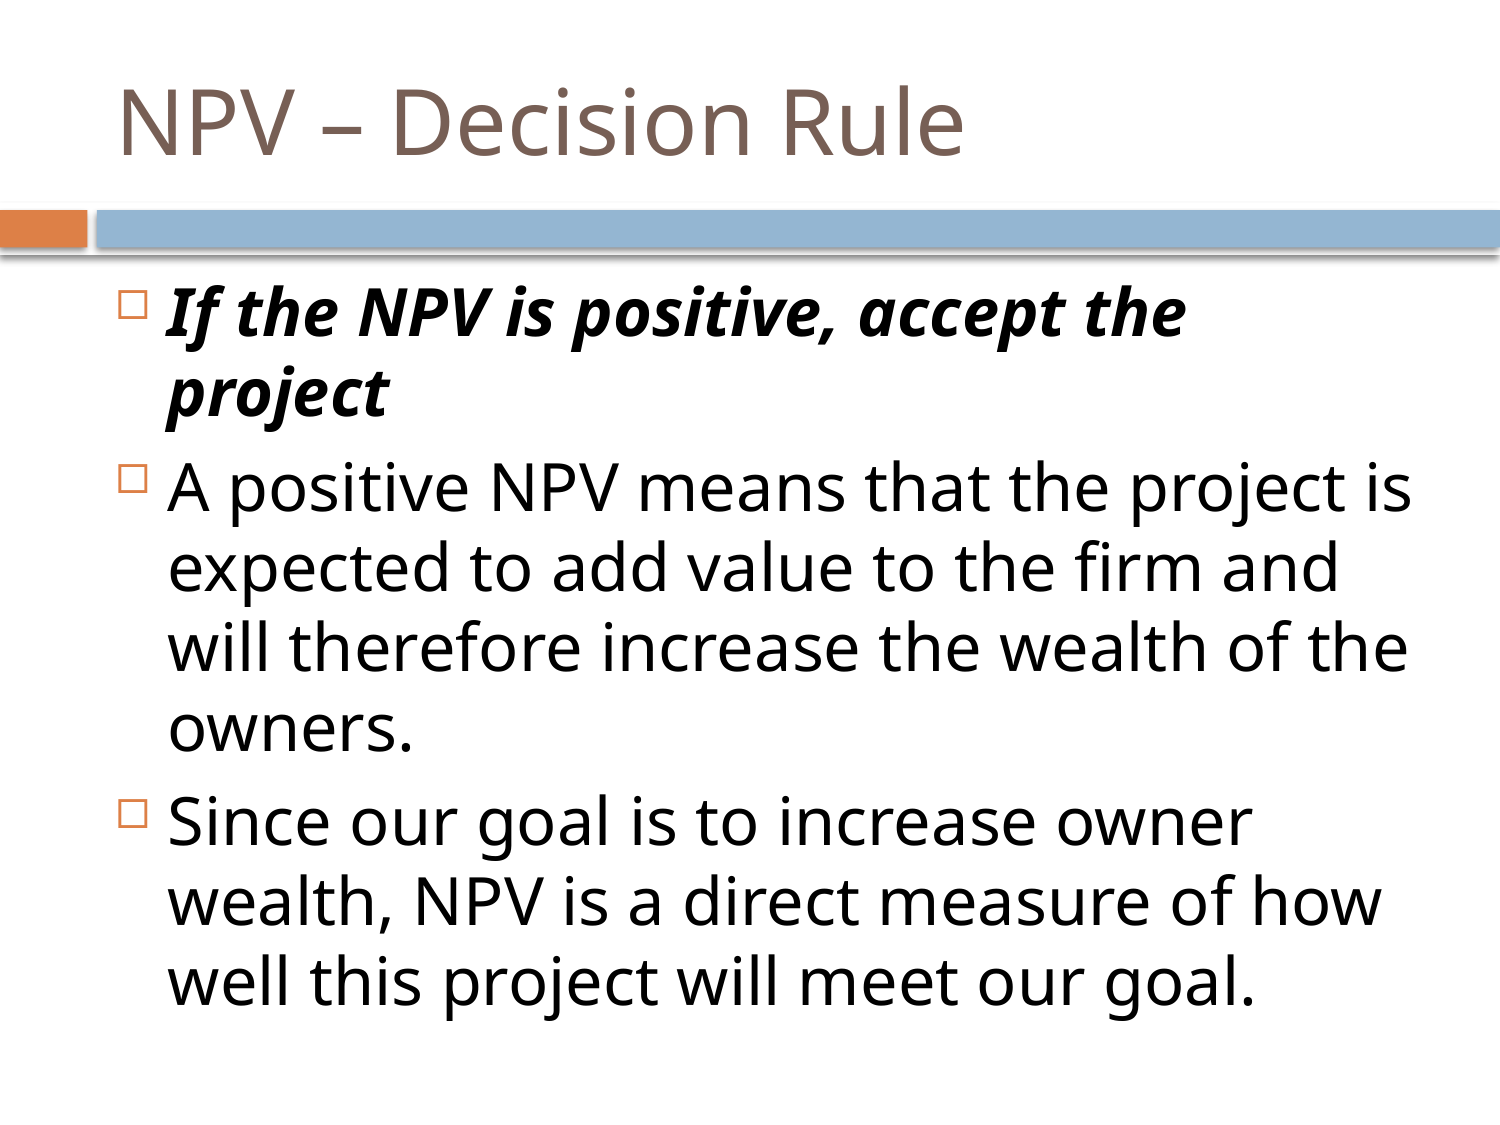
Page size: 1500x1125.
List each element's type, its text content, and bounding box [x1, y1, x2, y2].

list If the NPV is positive, accept the project A positive NPV means that the project is expected to add value to the firm and will therefore increase the wealth of the owners. Since our goal is to increase owner wealth, NPV is a direct measure of how well this project will meet our goal. [100, 262, 1438, 1000]
title NPV – Decision Rule [100, 37, 1438, 200]
